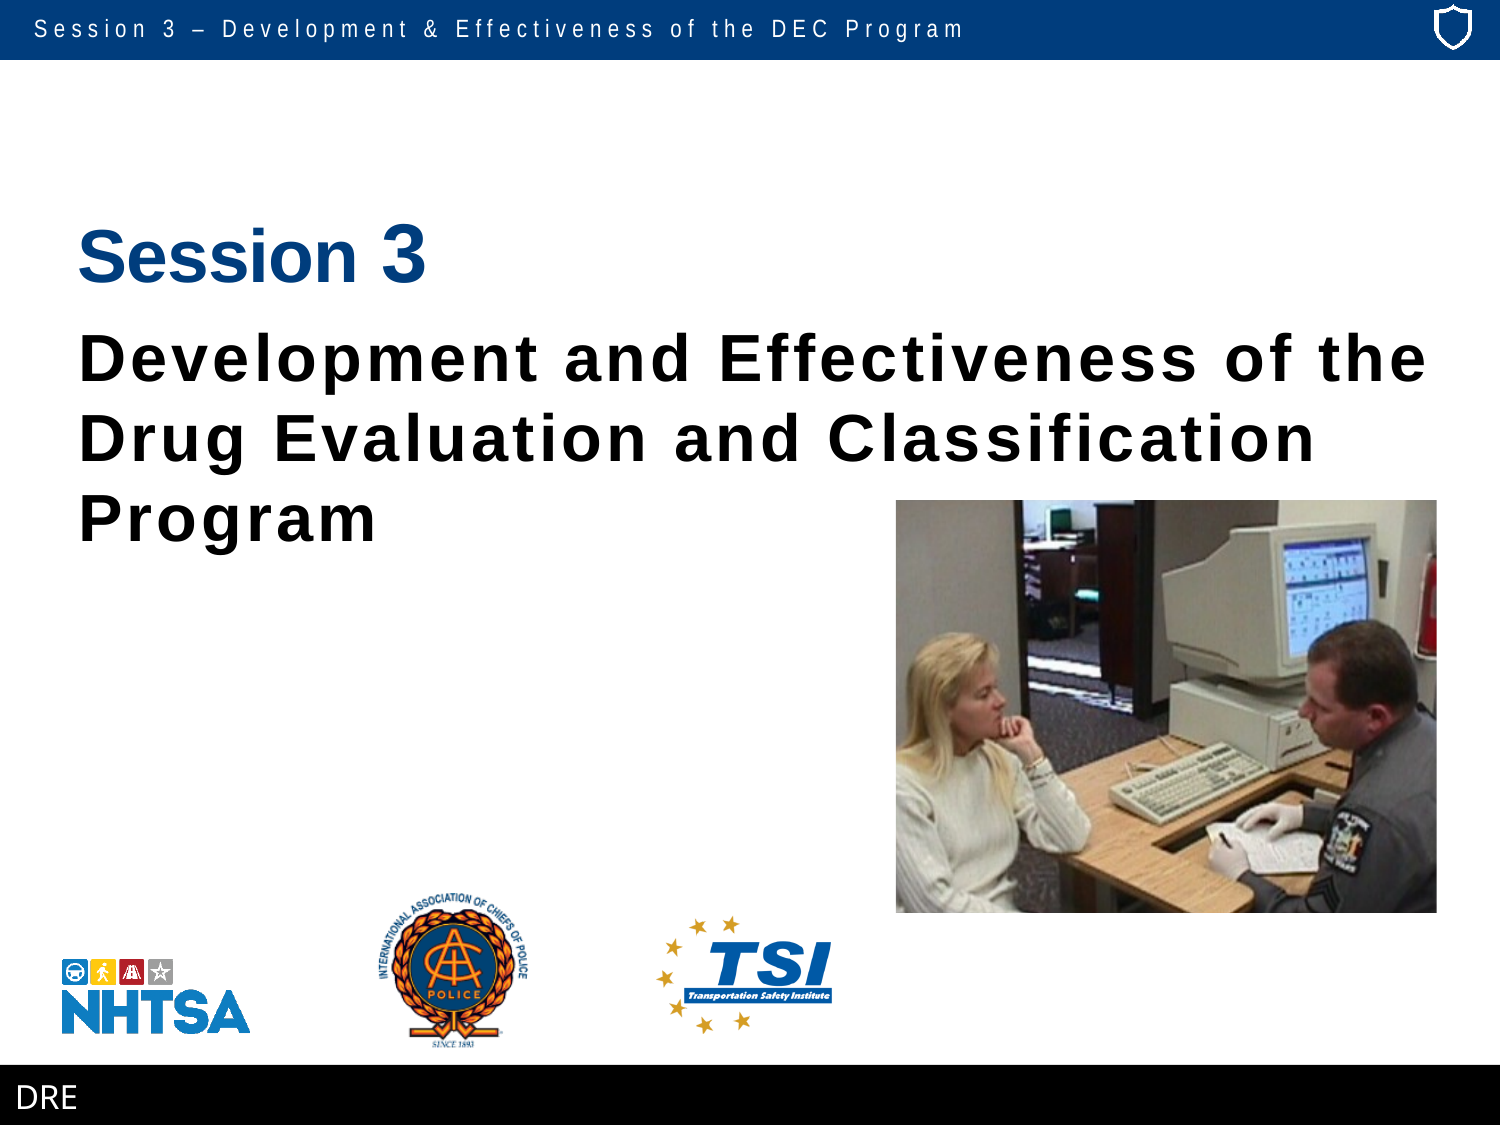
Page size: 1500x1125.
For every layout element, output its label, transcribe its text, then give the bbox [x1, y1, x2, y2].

title Session 3 [62, 153, 863, 308]
picture [62, 958, 250, 1035]
picture [361, 883, 545, 1060]
picture [1434, 4, 1472, 50]
subtitle Development and Effectiveness of the Drug Evaluation and Classification Program [63, 307, 1484, 600]
picture [895, 499, 1438, 914]
picture [656, 908, 844, 1035]
